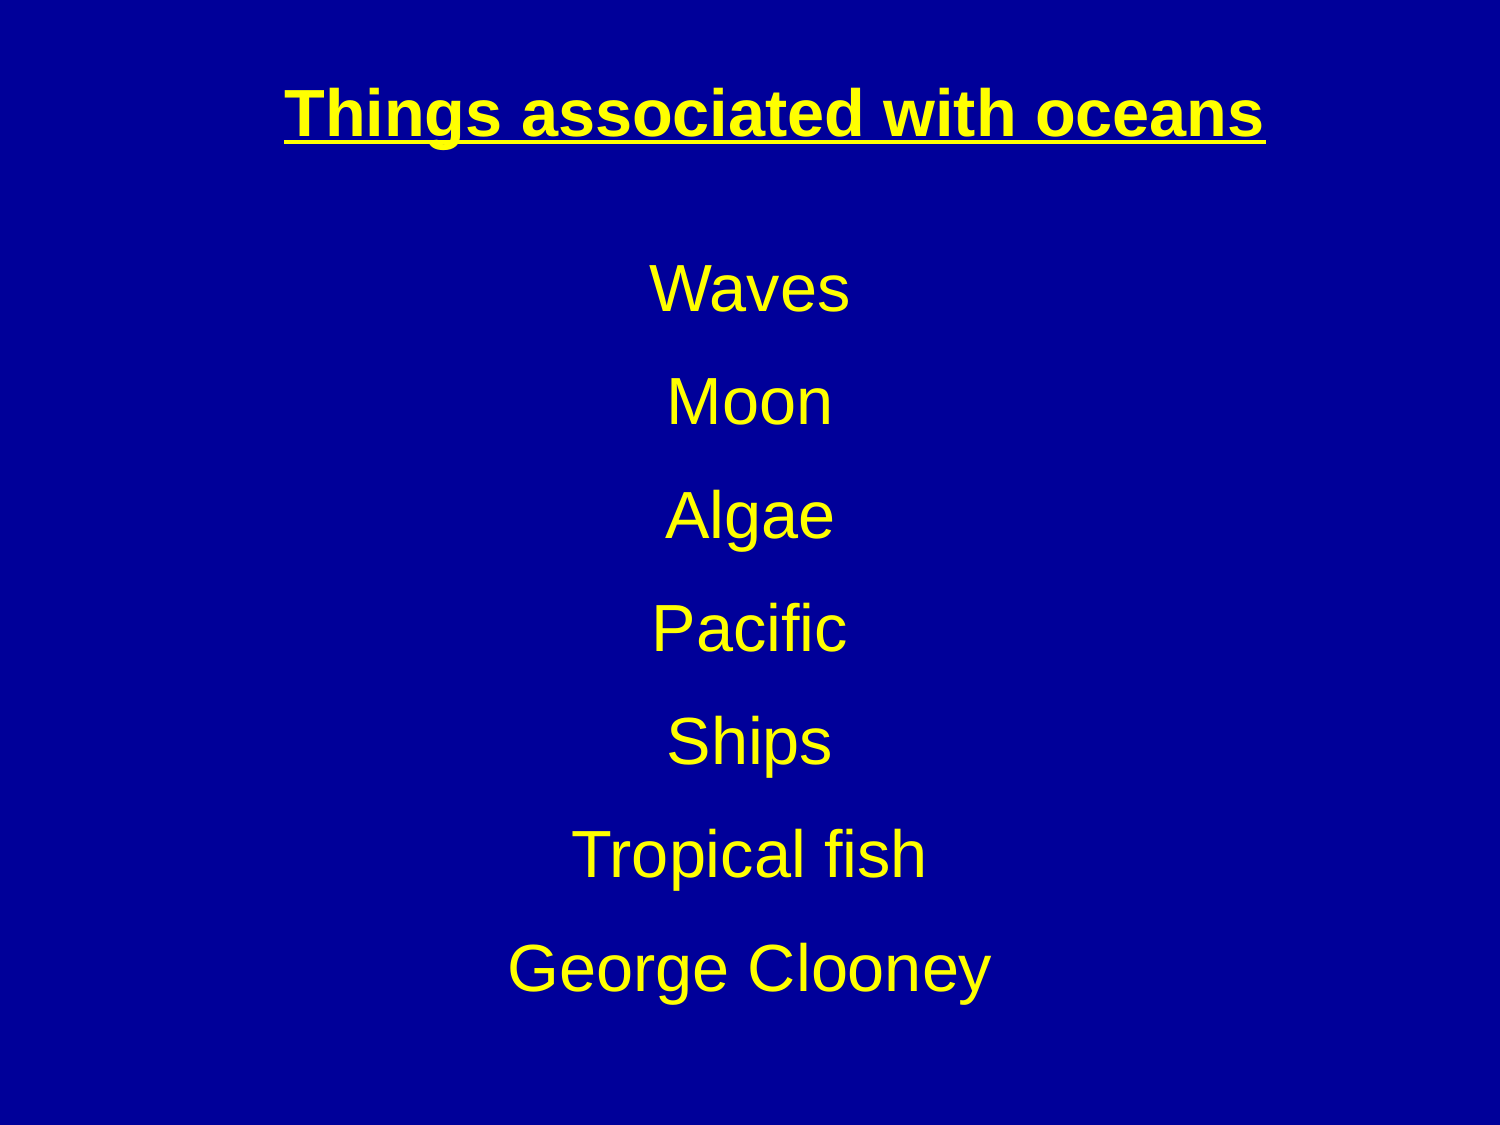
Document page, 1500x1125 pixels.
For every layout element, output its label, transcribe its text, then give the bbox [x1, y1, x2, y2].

text_box Things associated with oceans [75, 62, 1475, 158]
text_box Waves Moon Algae Pacific Ships Tropical fish George Clooney [50, 237, 1450, 1012]
